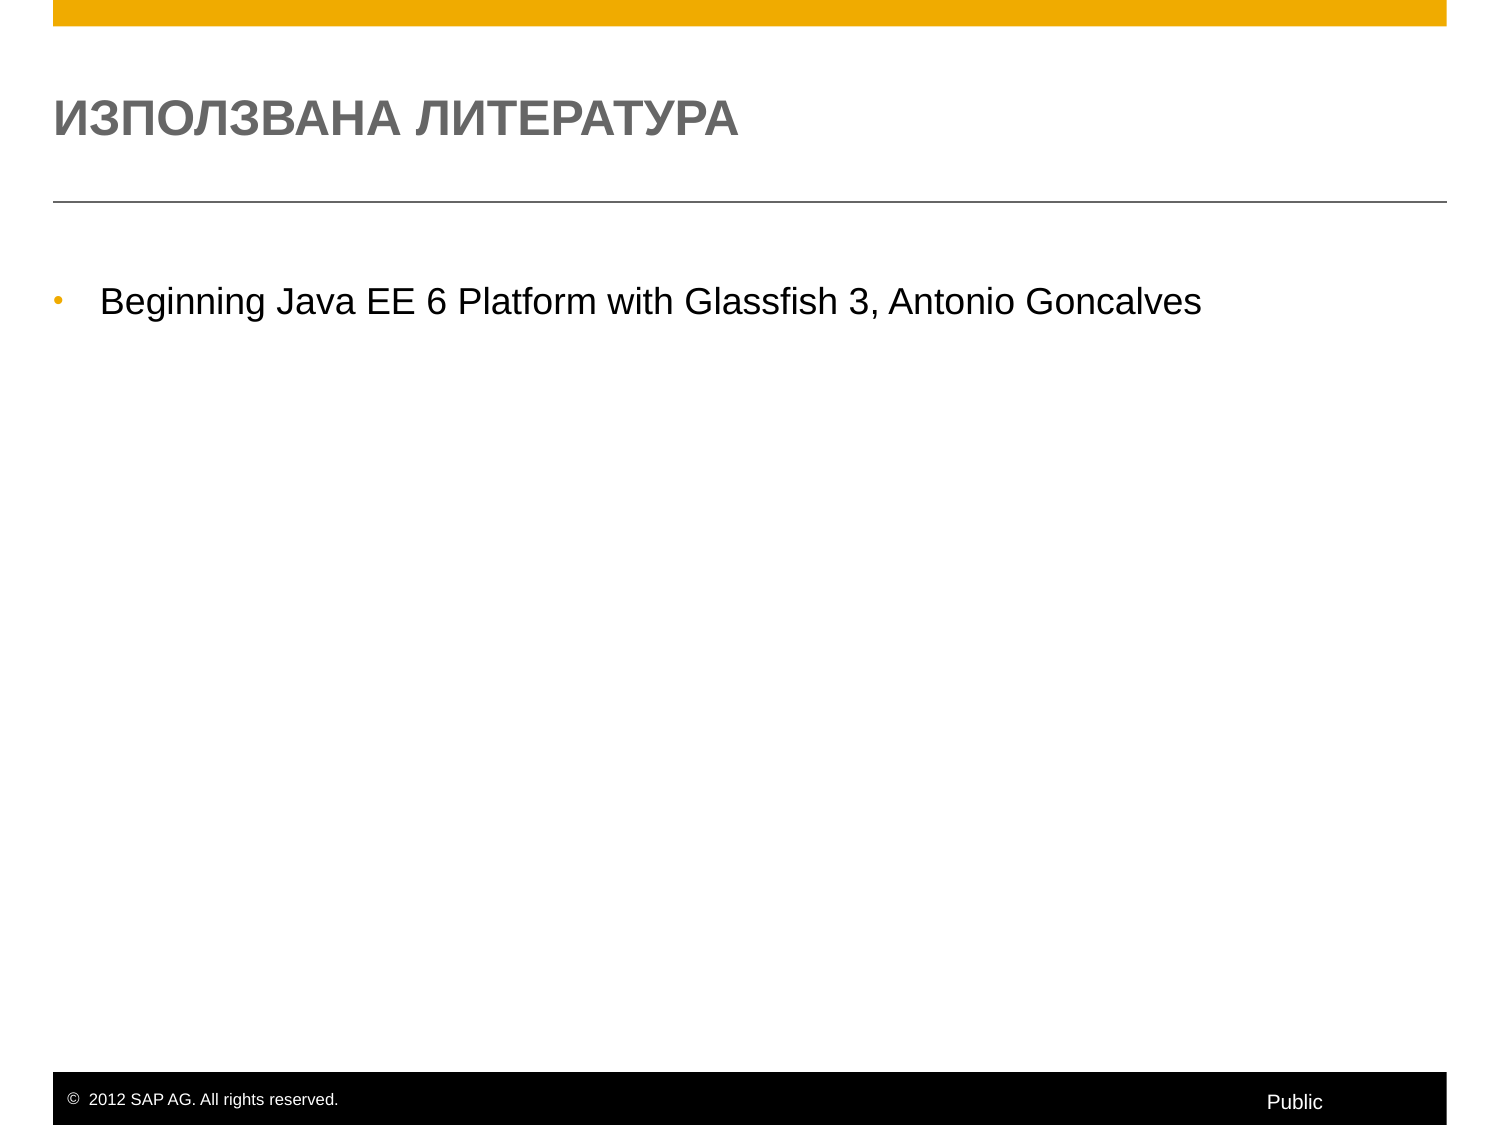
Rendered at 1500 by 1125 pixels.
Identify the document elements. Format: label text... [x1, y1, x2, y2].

list Beginning Java EE 6 Platform with Glassfish 3, Antonio Goncalves [53, 277, 1447, 998]
title ИЗПОЛЗВАНА ЛИТЕРАТУРА [53, 53, 1447, 178]
